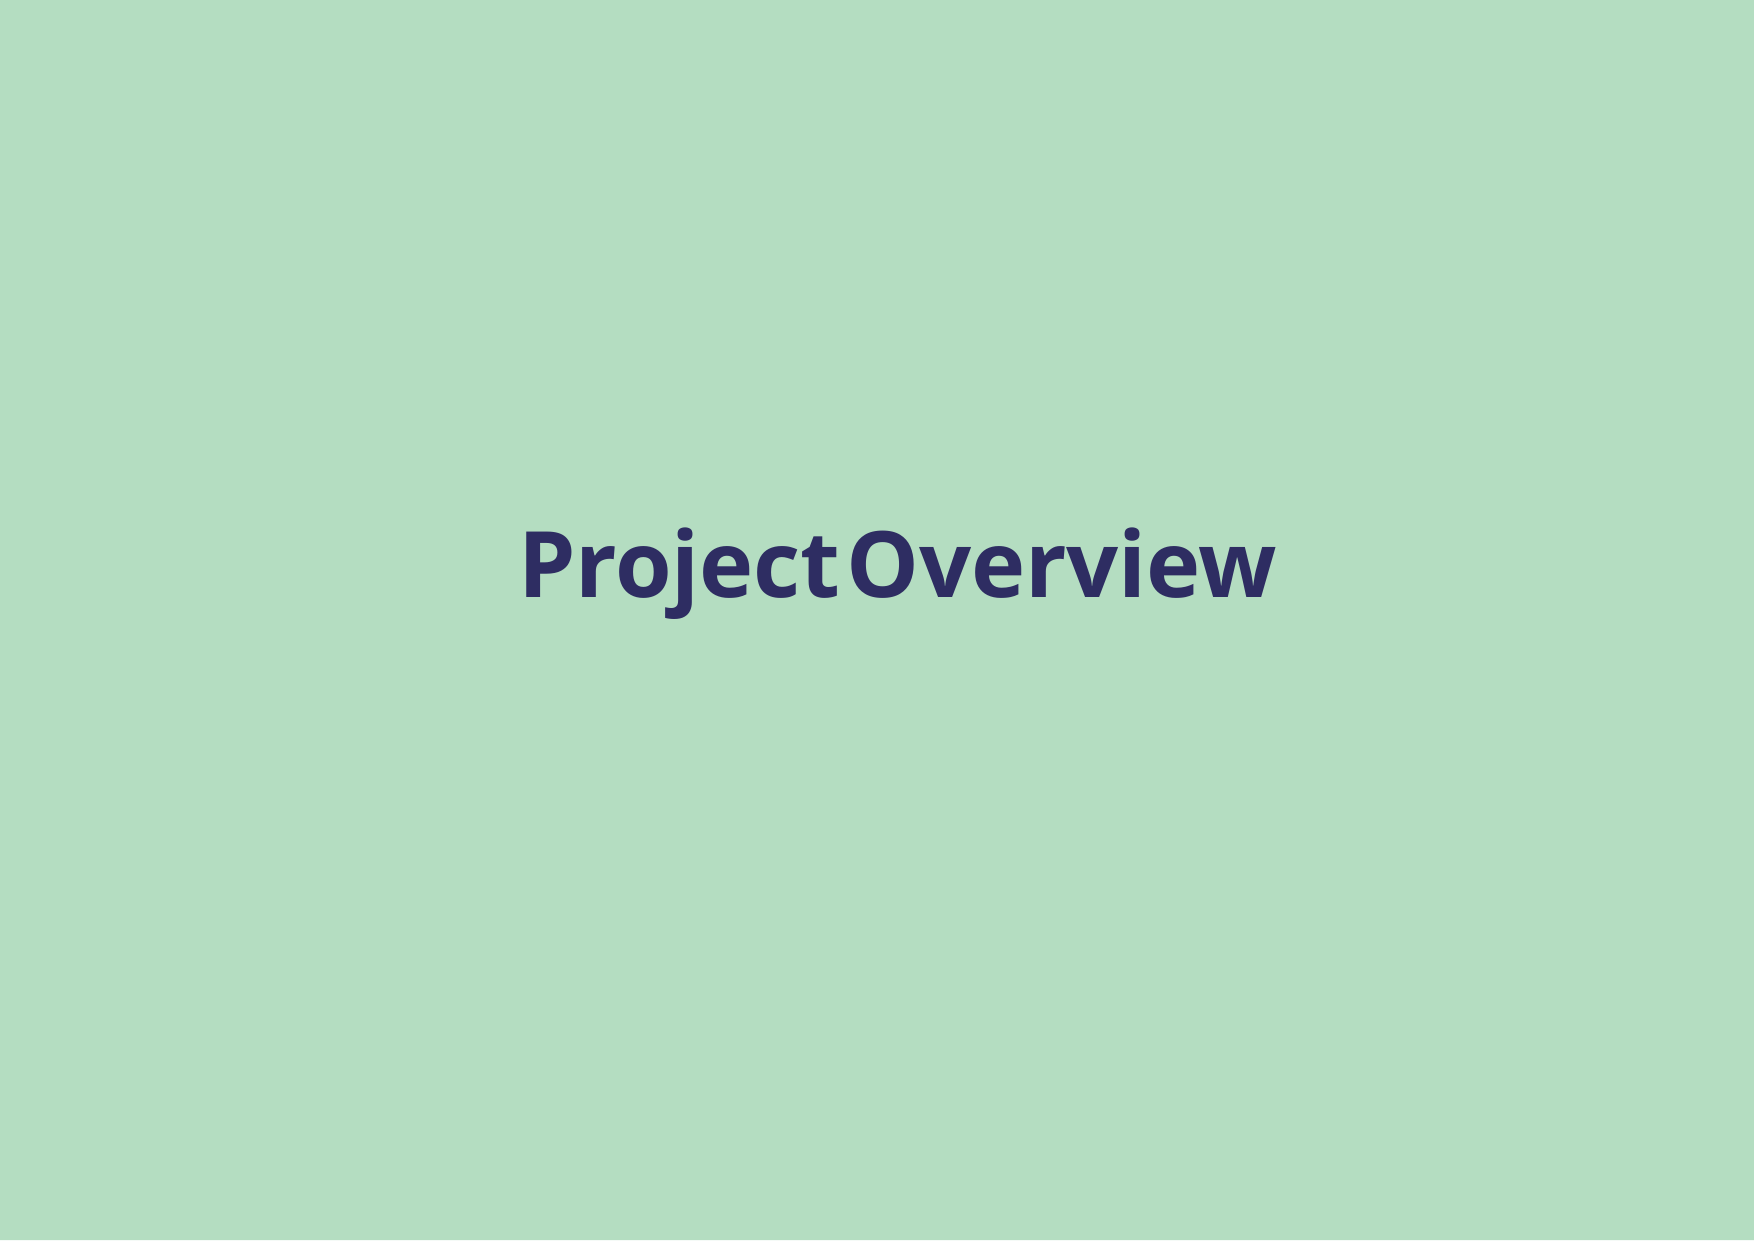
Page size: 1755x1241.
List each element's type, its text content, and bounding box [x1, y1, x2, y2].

text_box [0, 0, 1754, 1241]
title Project Overview [516, 503, 1503, 713]
